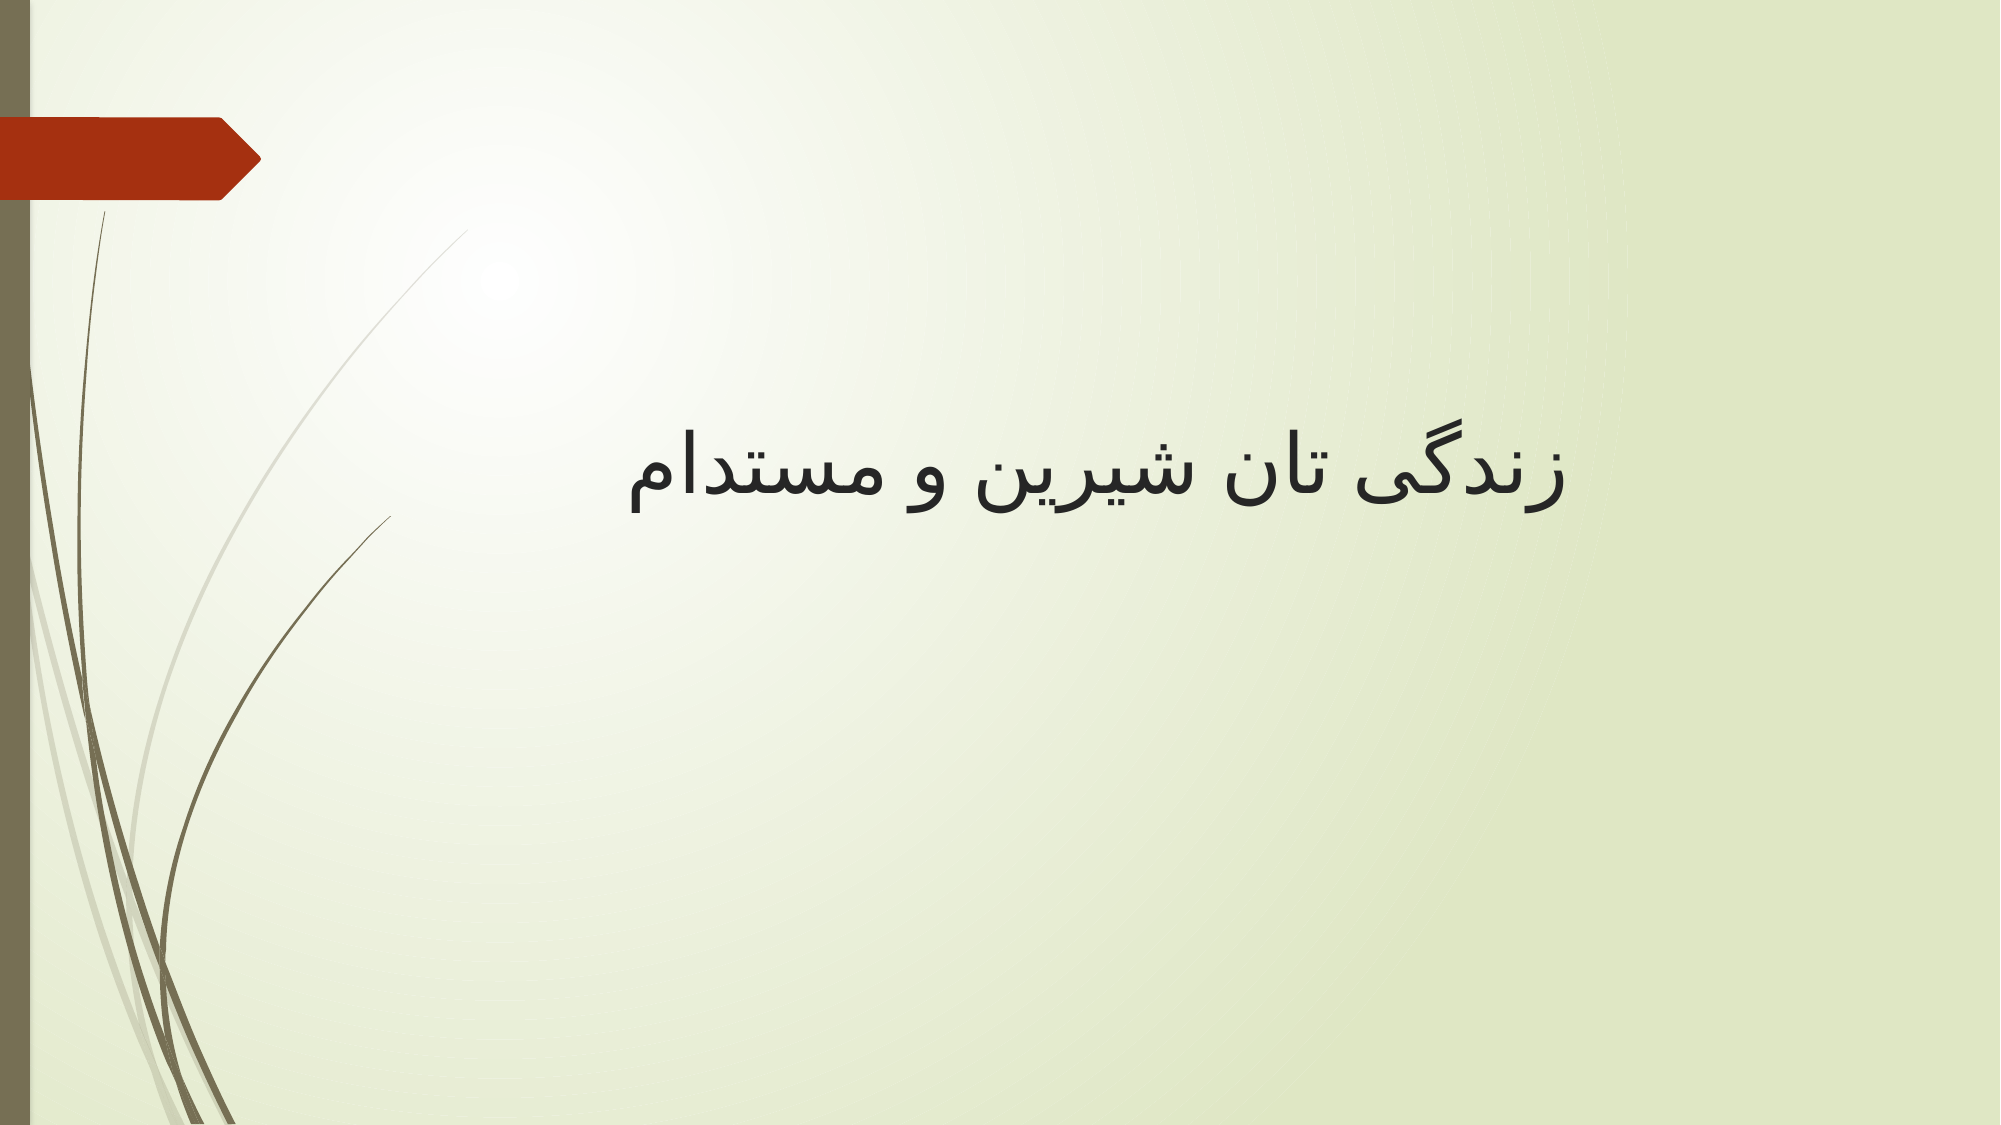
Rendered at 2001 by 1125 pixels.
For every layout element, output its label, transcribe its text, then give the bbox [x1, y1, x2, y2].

title زندگی تان شیرین و مستدام [367, 403, 1830, 903]
